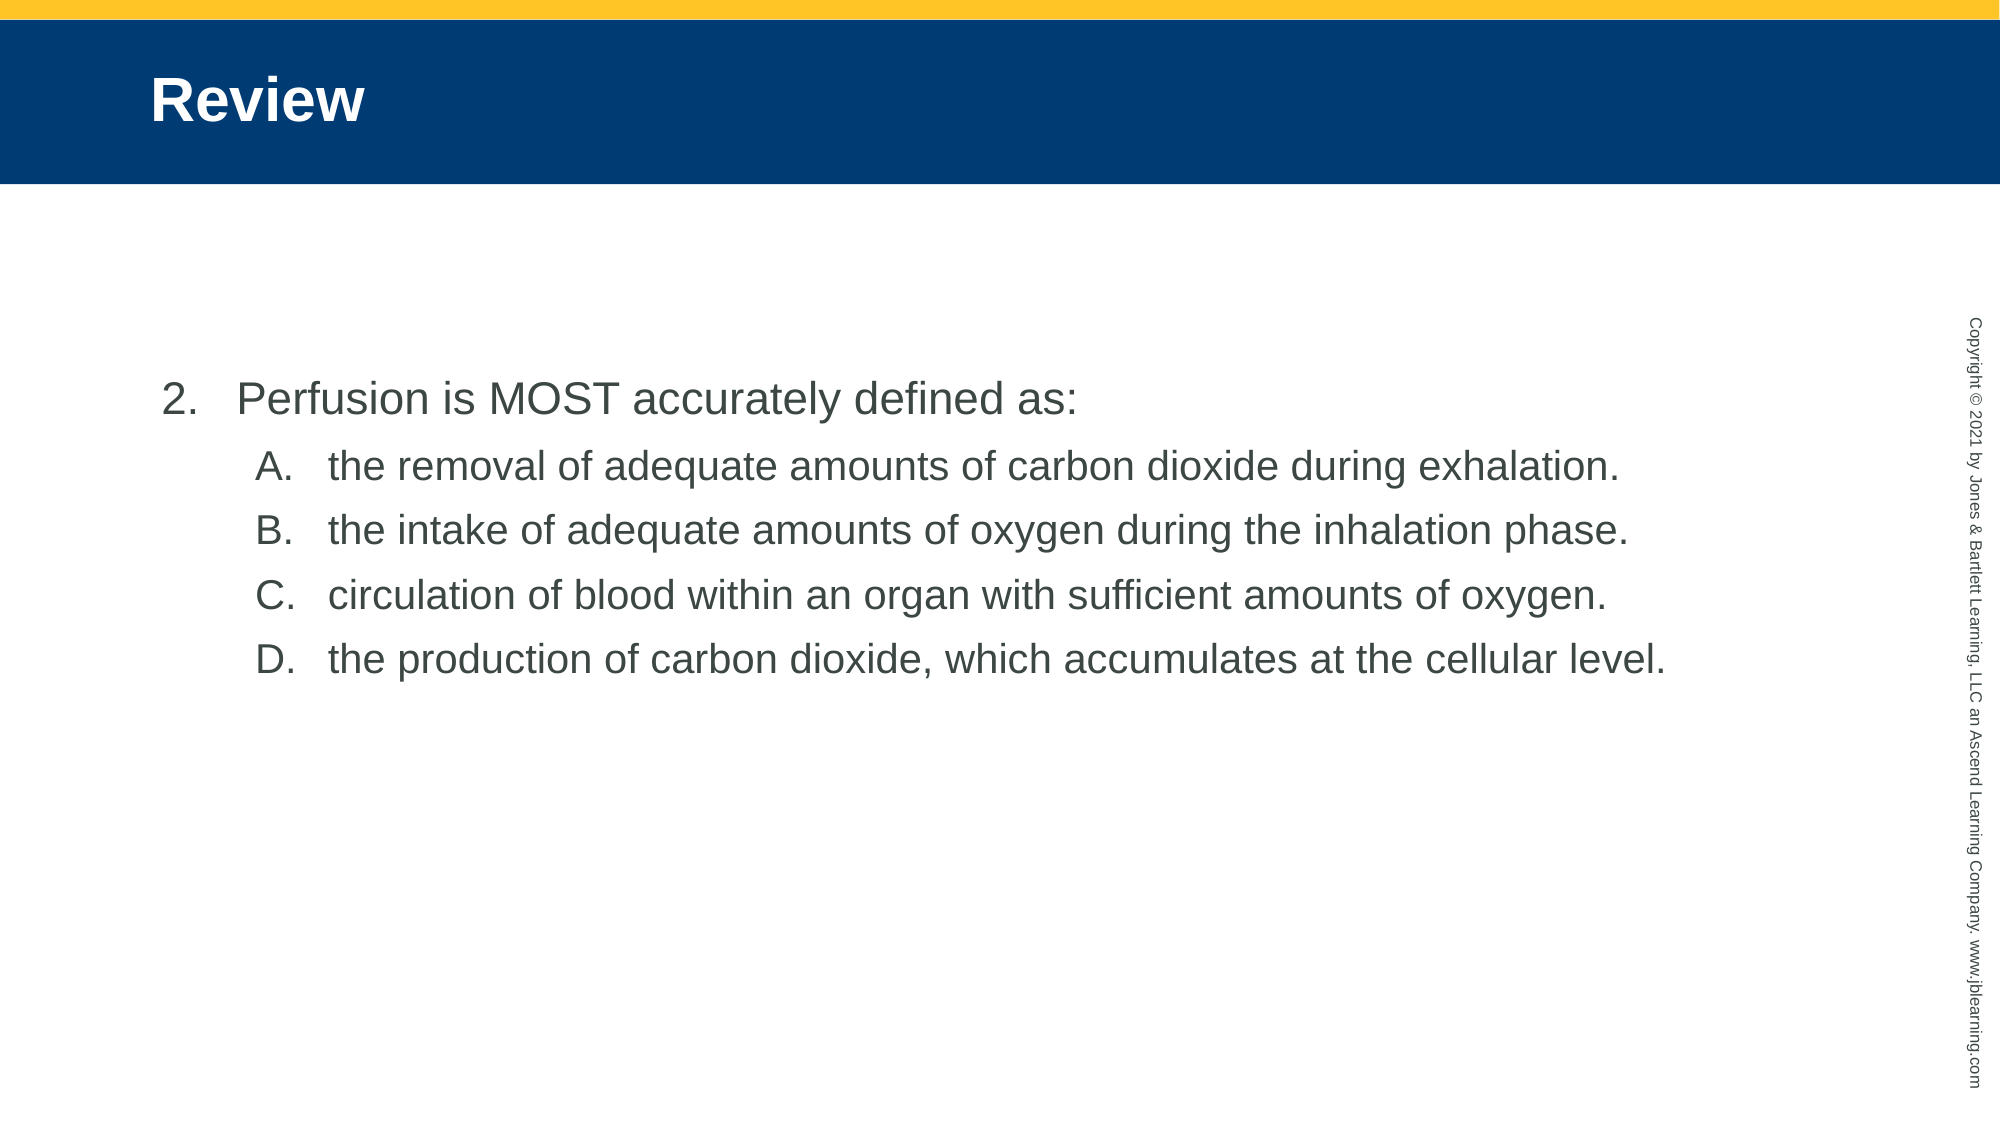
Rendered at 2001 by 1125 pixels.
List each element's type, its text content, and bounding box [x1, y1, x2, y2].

title Review [0, 19, 2000, 185]
list Perfusion is MOST accurately defined as: the removal of adequate amounts of carbon dioxide during exhalation. the intake of adequate amounts of oxygen during the inhalation phase. circulation of blood within an organ with sufficient amounts of oxygen. the production of carbon dioxide, which accumulates at the cellular level. [146, 361, 1859, 1016]
